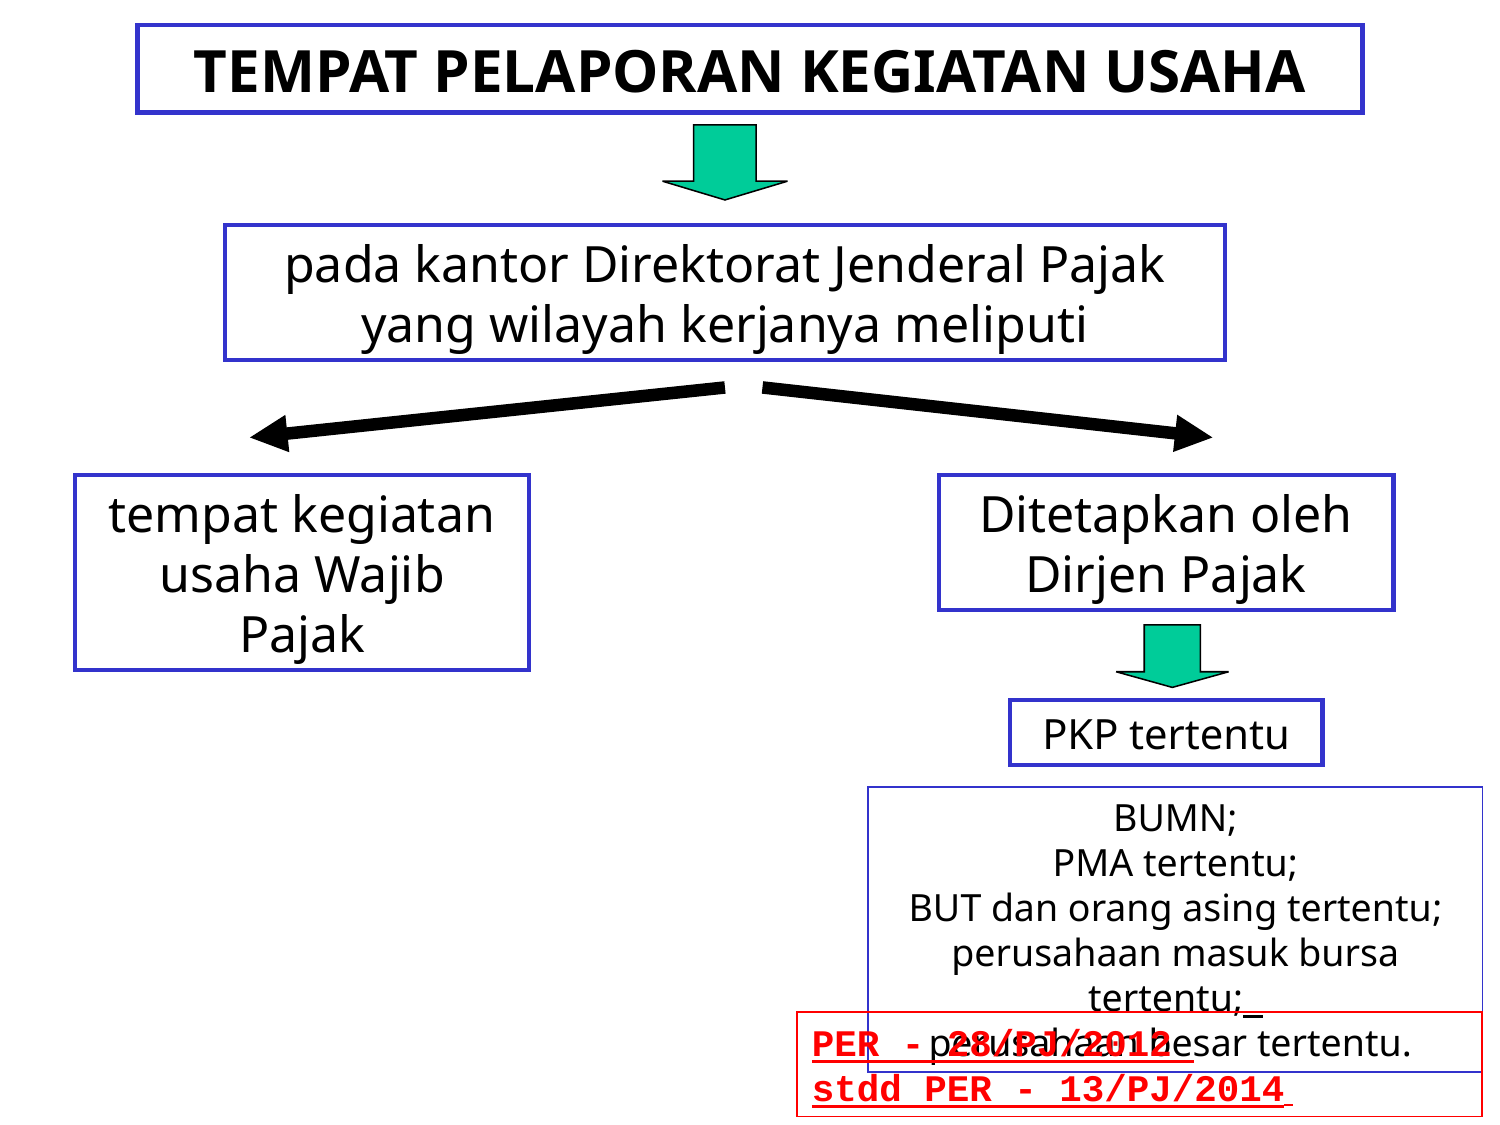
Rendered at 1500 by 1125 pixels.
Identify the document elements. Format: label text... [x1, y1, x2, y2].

title TEMPAT PELAPORAN KEGIATAN USAHA [137, 24, 1363, 113]
text_box [1116, 624, 1229, 688]
text_box pada kantor Direktorat Jenderal Pajak yang wilayah kerjanya meliputi [225, 224, 1225, 360]
text_box PKP tertentu [1009, 699, 1323, 765]
text_box [662, 124, 788, 200]
text_box BUMN; PMA tertentu; BUT dan orang asing tertentu; perusahaan masuk bursa tertentu; perusahaan besar tertentu. [868, 786, 1483, 1012]
text_box PER - 28/PJ/2012 stdd PER - 13/PJ/2014 [797, 1012, 1483, 1117]
text_box [762, 387, 1213, 443]
text_box Ditetapkan oleh Dirjen Pajak [939, 474, 1394, 610]
text_box tempat kegiatan usaha Wajib Pajak [75, 474, 530, 670]
text_box [249, 387, 725, 443]
